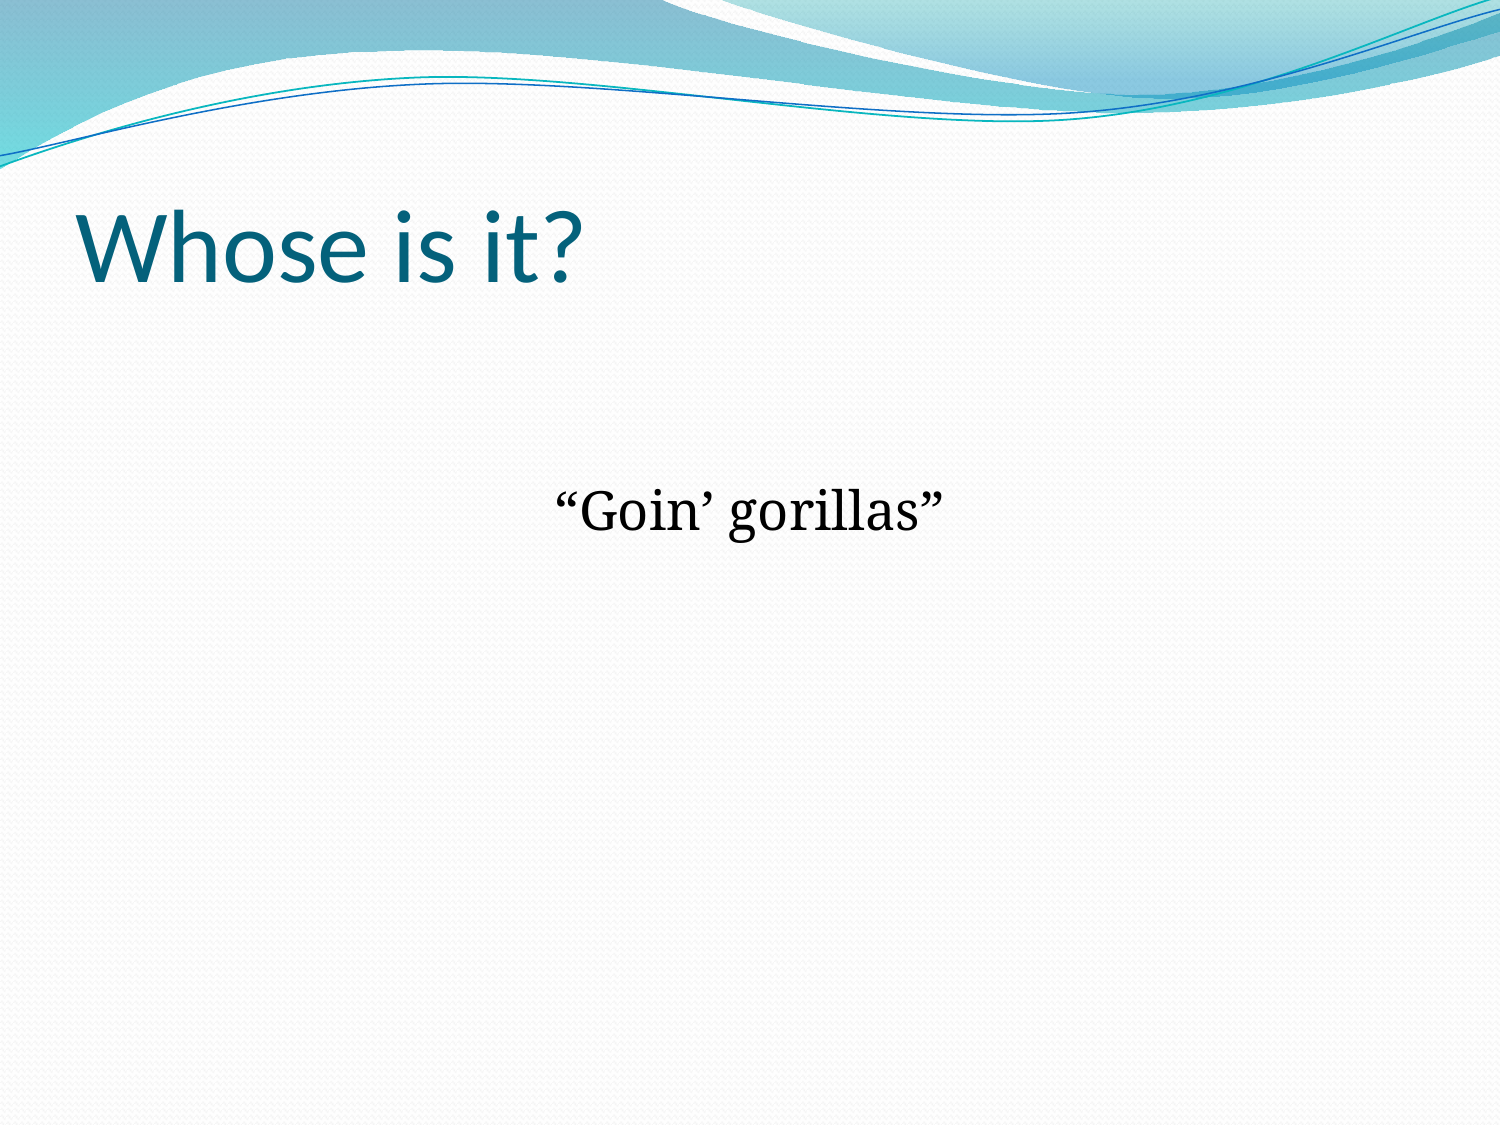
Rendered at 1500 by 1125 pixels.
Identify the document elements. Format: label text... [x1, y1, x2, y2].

title Whose is it? [74, 115, 1426, 304]
list “Goin’ gorillas” [74, 317, 1426, 1038]
